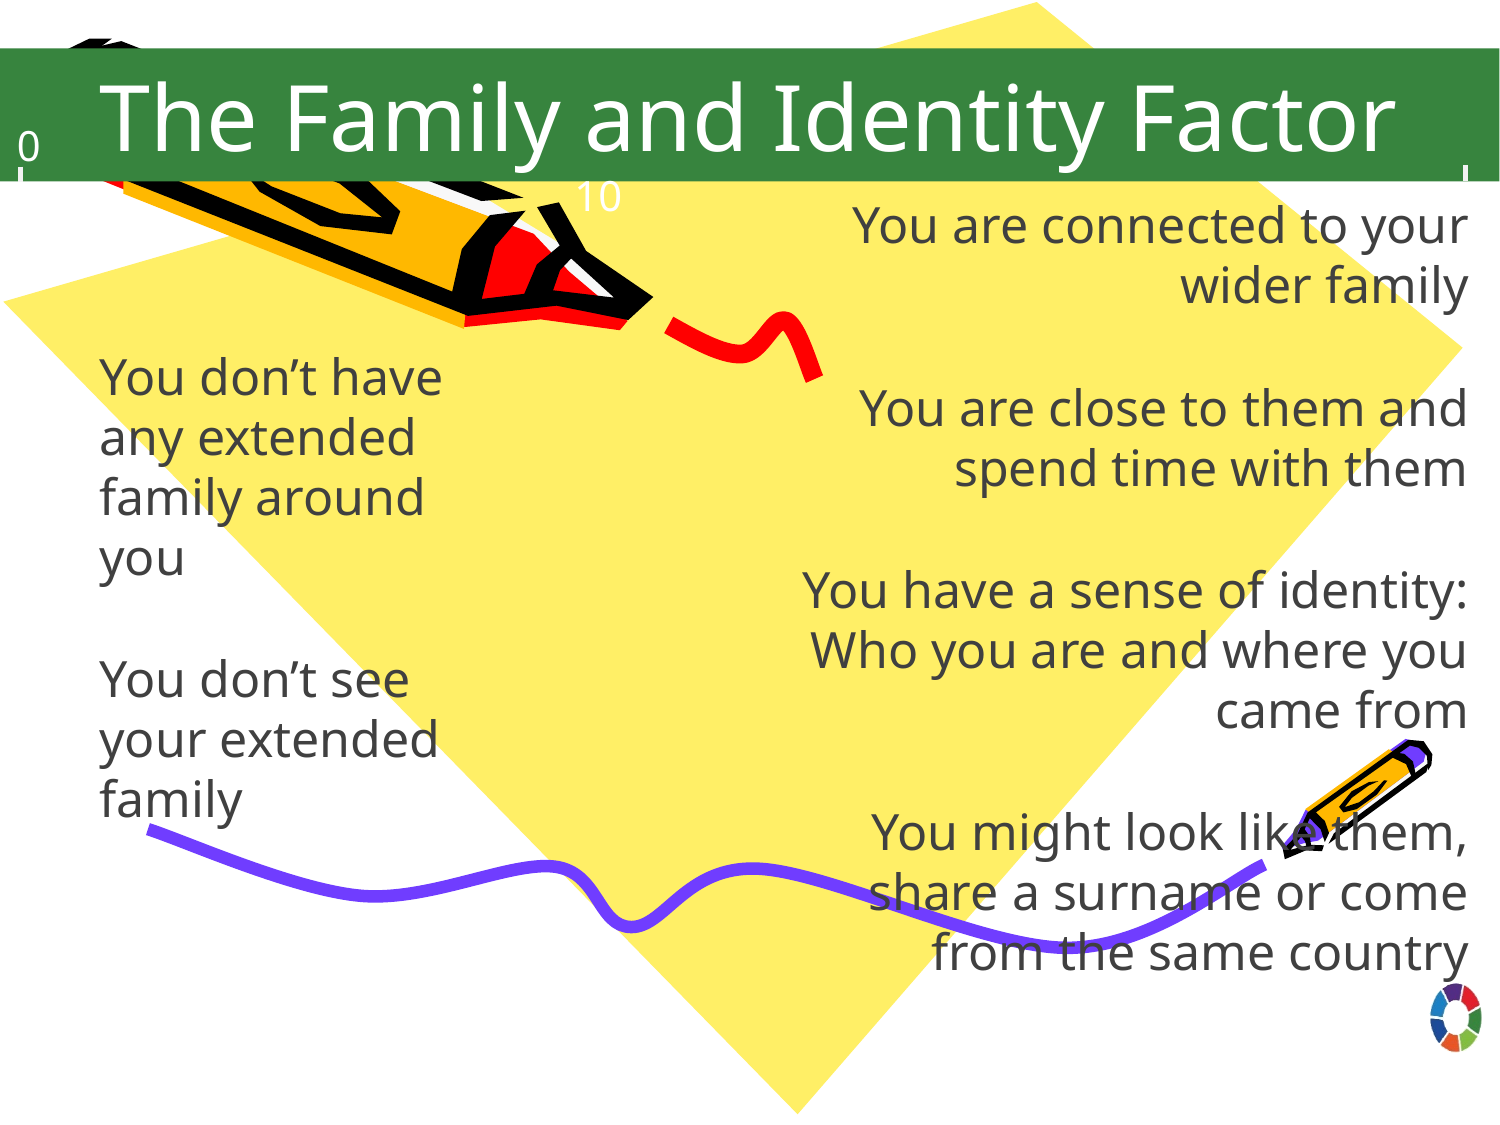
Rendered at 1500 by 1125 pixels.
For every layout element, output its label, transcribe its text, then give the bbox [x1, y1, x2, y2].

picture [1420, 965, 1485, 1060]
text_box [20, 164, 1466, 183]
text_box You don’t have any extended family around you You don’t see your extended family [0, 338, 538, 836]
text_box The Family and Identity Factor [0, 46, 1500, 183]
text_box 0 10 [2, 112, 1500, 228]
text_box You are connected to your wider family You are close to them and spend time with them You have a sense of identity: Who you are and where you came from You might look like them, share a surname or come from the same country [579, 228, 1484, 989]
